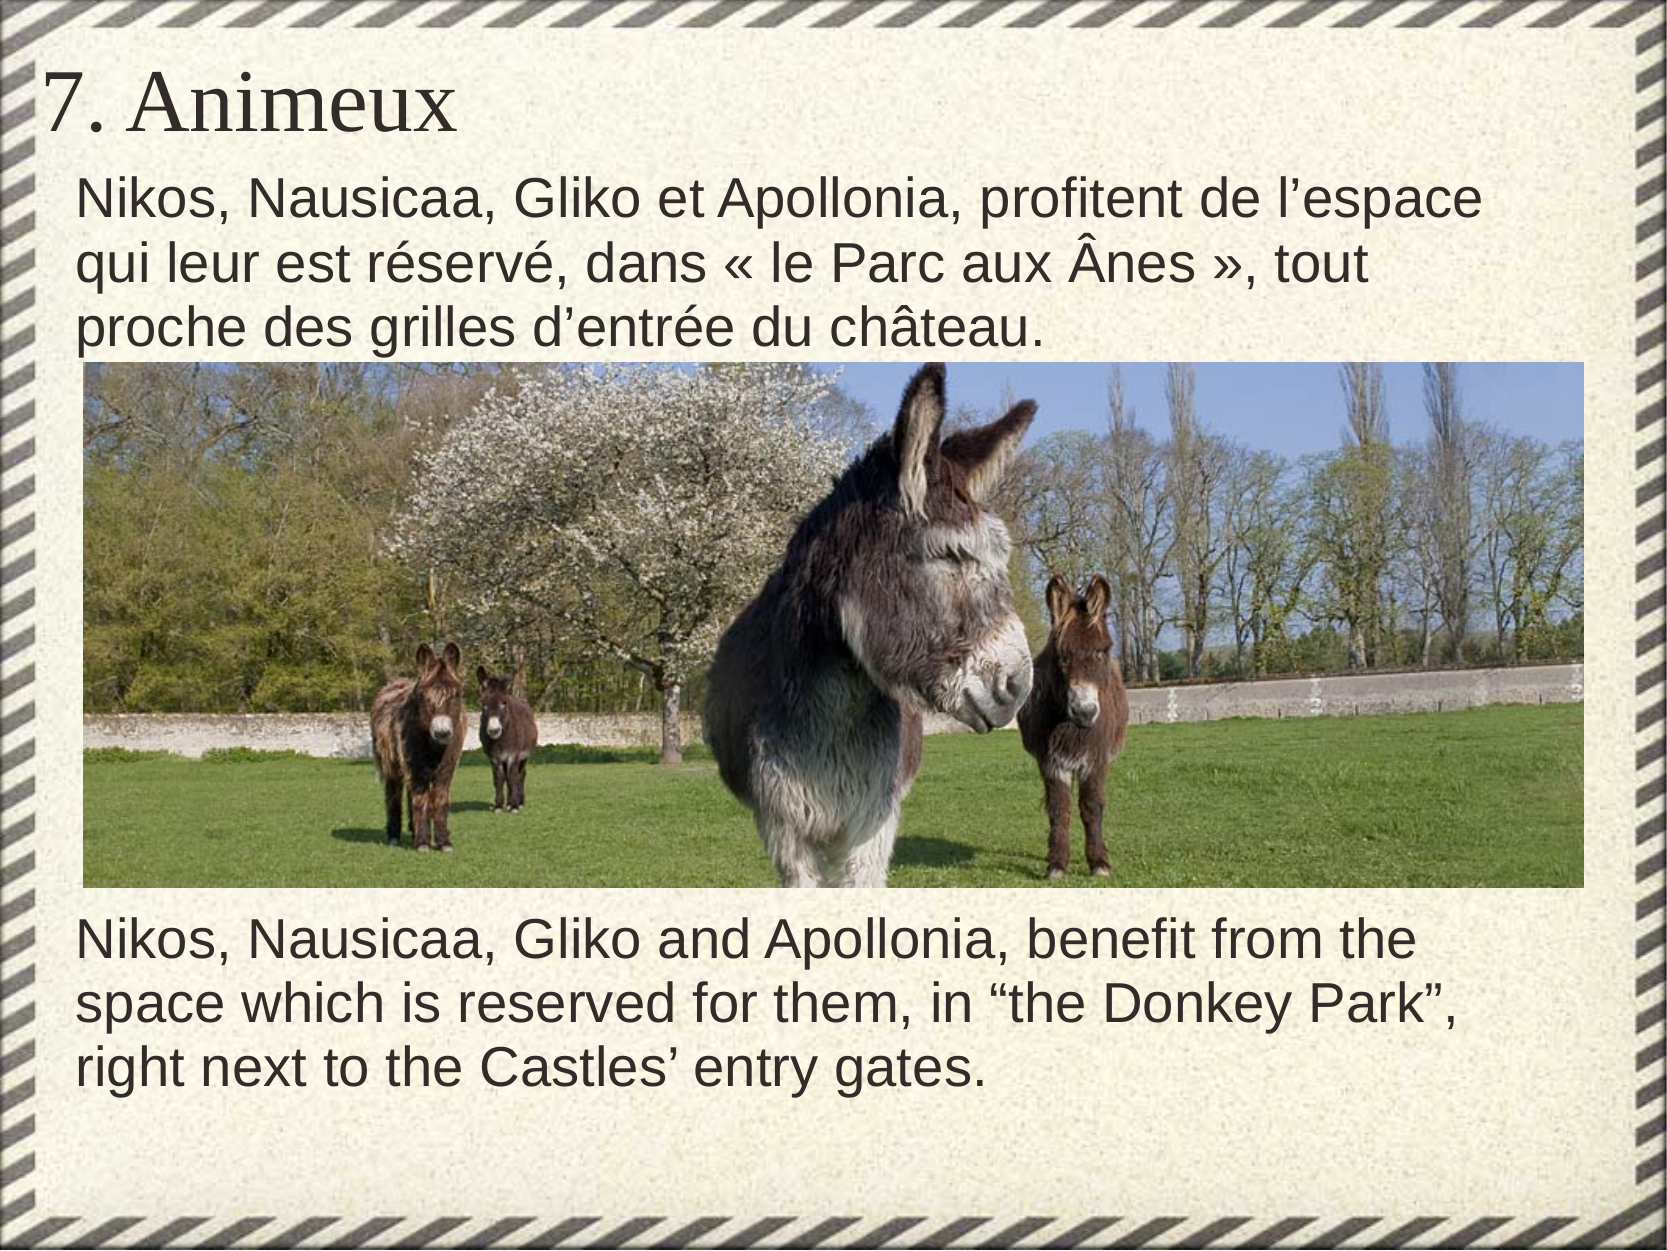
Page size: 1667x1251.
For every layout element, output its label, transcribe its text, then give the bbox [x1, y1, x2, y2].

title 7. Animeux [40, 49, 1627, 201]
list Nikos, Nausicaa, Gliko et Apollonia, profitent de l’espace qui leur est réservé, dans « le Parc aux Ânes », tout proche des grilles d’entrée du château. Nikos, Nausicaa, Gliko and Apollonia, benefit from the space which is reserved for them, in “the Donkey Park”, right next to the Castles’ entry gates. [75, 166, 1557, 1195]
picture [0, 0, 1667, 1250]
